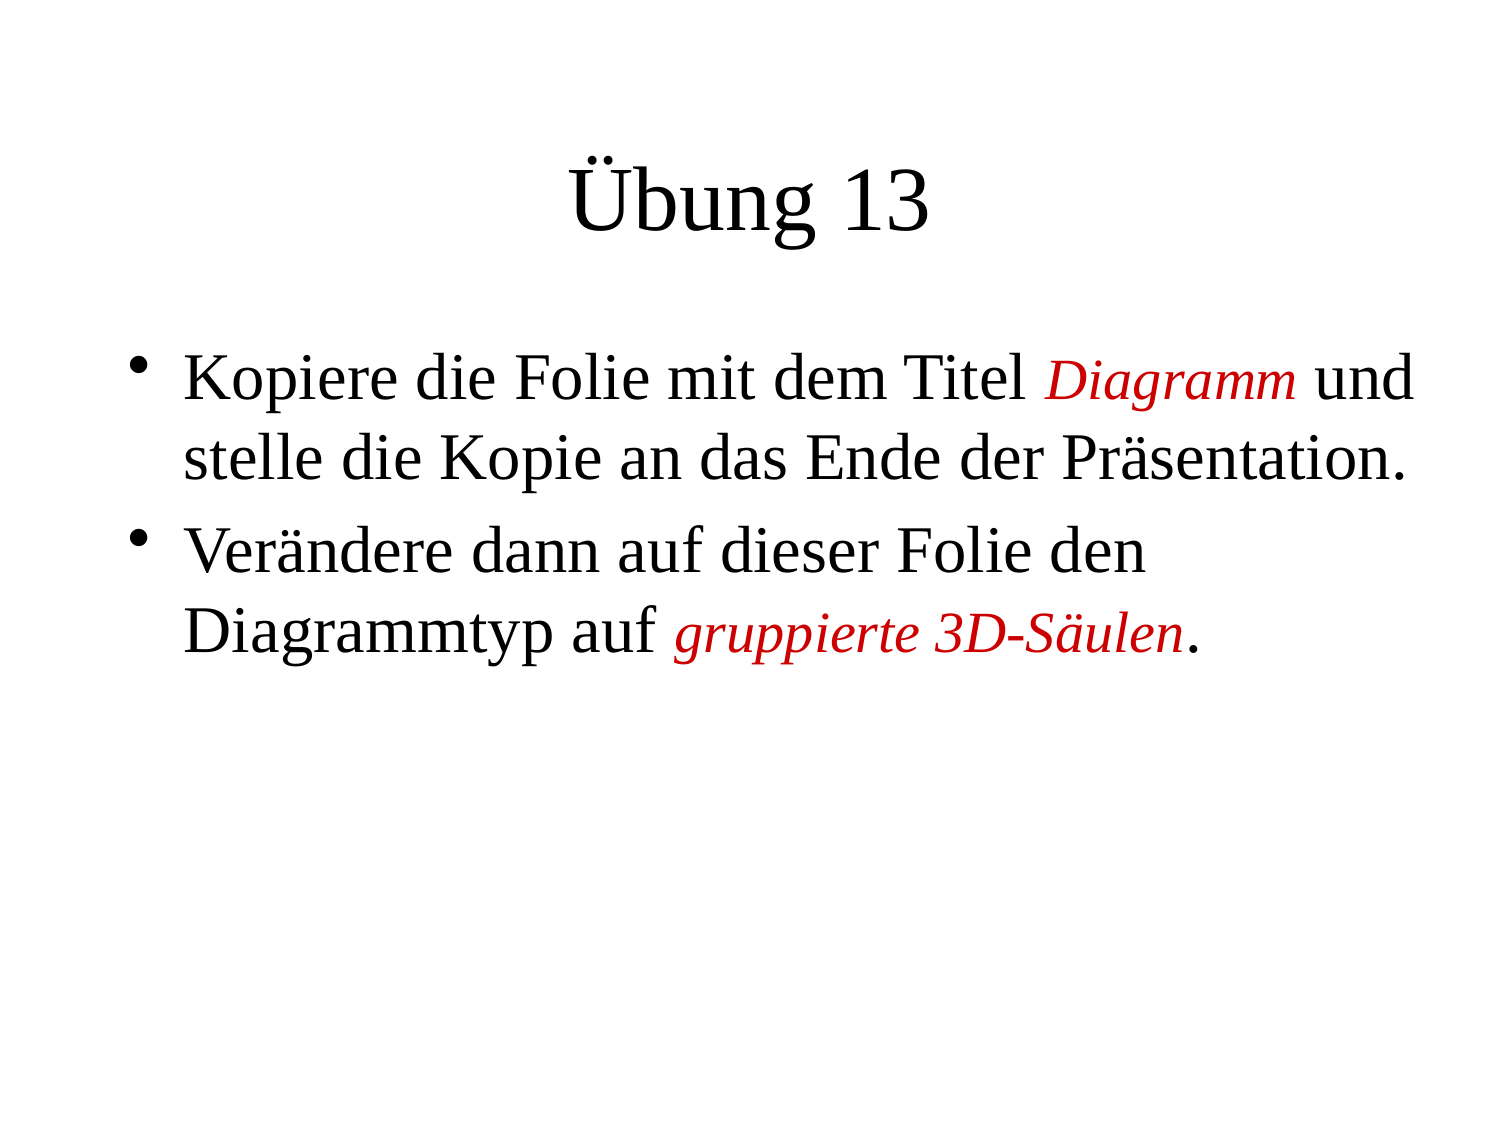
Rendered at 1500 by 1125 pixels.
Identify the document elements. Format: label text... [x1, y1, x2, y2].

title Übung 13 [112, 99, 1388, 288]
list Kopiere die Folie mit dem Titel Diagramm und stelle die Kopie an das Ende der Präsentation. Verändere dann auf dieser Folie den Diagrammtyp auf gruppierte 3D-Säulen. [112, 324, 1451, 1001]
